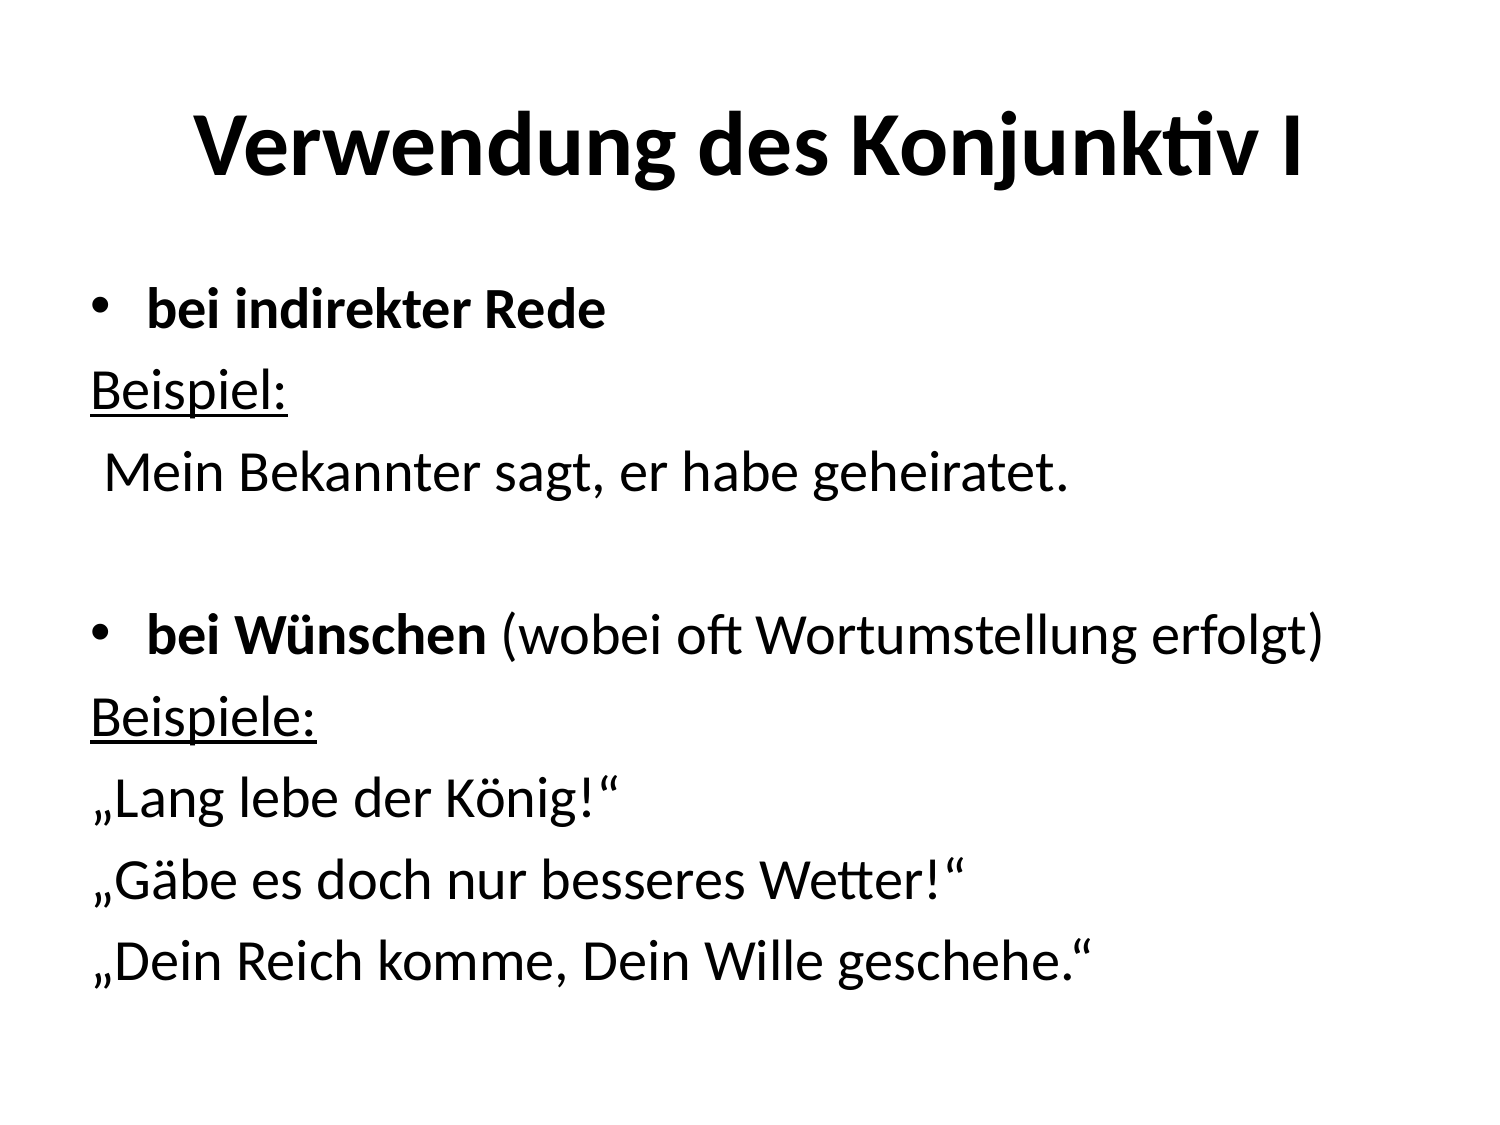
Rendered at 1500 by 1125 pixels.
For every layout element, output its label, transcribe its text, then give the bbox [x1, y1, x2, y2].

list bei indirekter Rede Beispiel: Mein Bekannter sagt, er habe geheiratet. bei Wünschen (wobei oft Wortumstellung erfolgt) Beispiele: „Lang lebe der König!“ „Gäbe es doch nur besseres Wetter!“ „Dein Reich komme, Dein Wille geschehe.“ [75, 262, 1425, 1005]
title Verwendung des Konjunktiv I [75, 45, 1425, 233]
